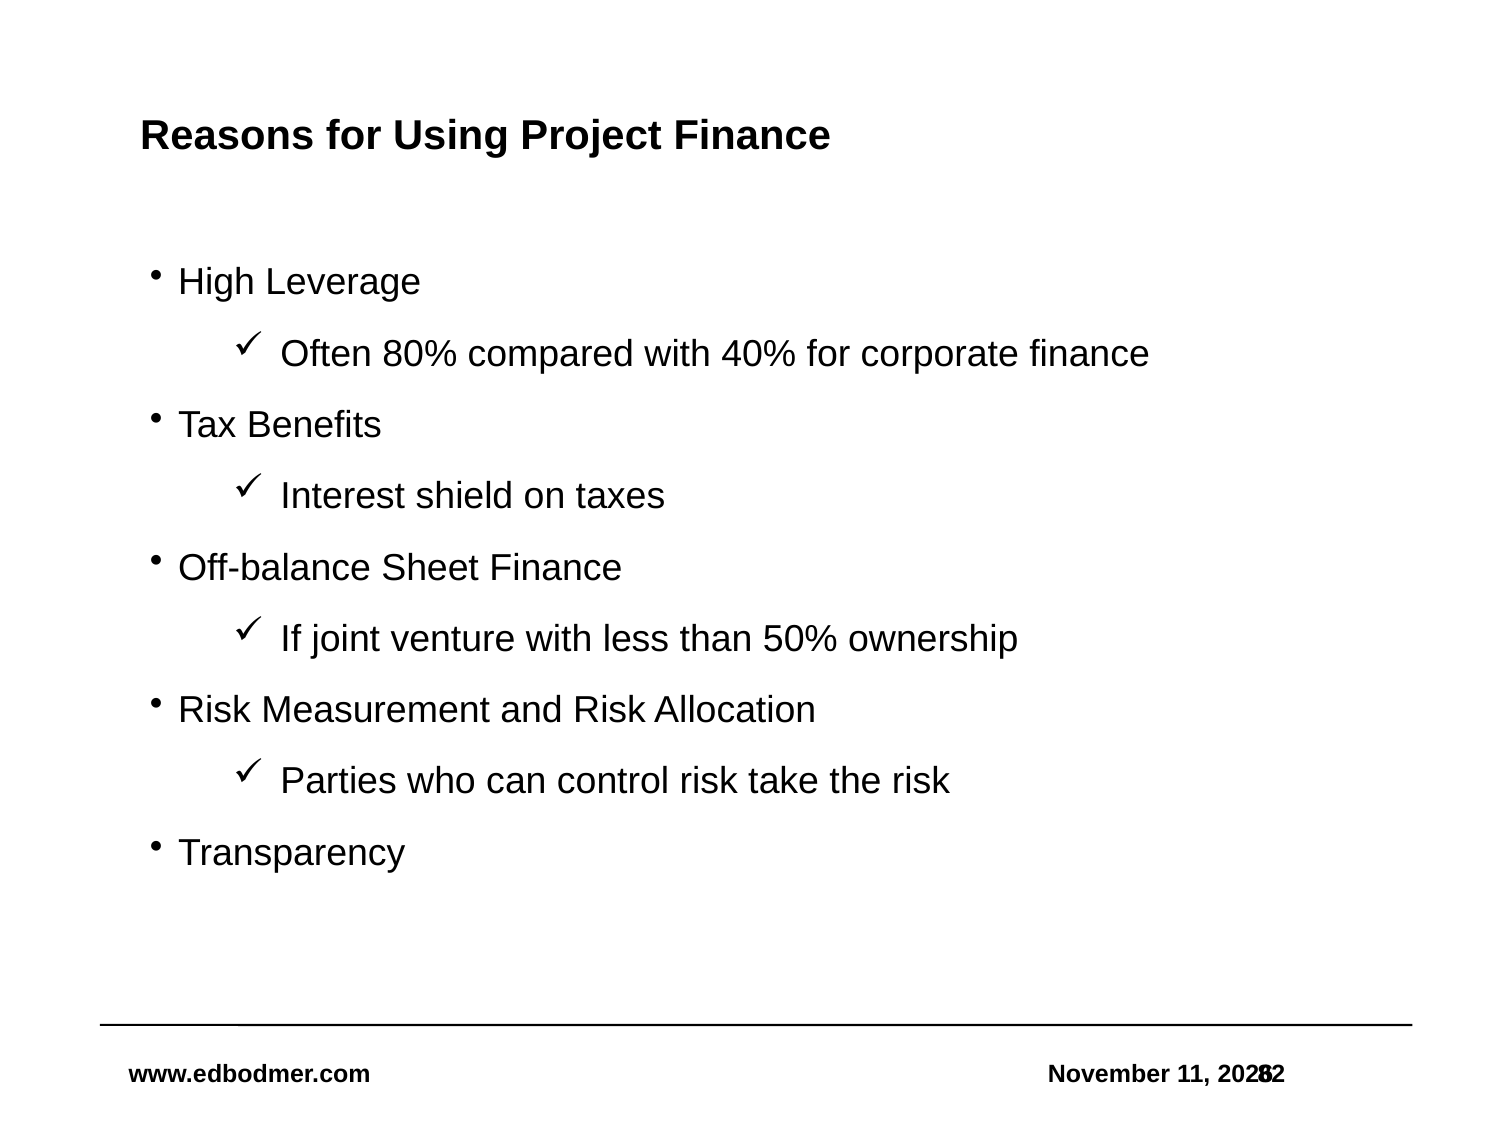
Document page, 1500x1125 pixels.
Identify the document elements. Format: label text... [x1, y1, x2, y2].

title Reasons for Using Project Finance [124, 99, 1288, 226]
list High Leverage Often 80% compared with 40% for corporate finance Tax Benefits Interest shield on taxes Off-balance Sheet Finance If joint venture with less than 50% ownership Risk Measurement and Risk Allocation Parties who can control risk take the risk Transparency [124, 249, 1376, 1001]
